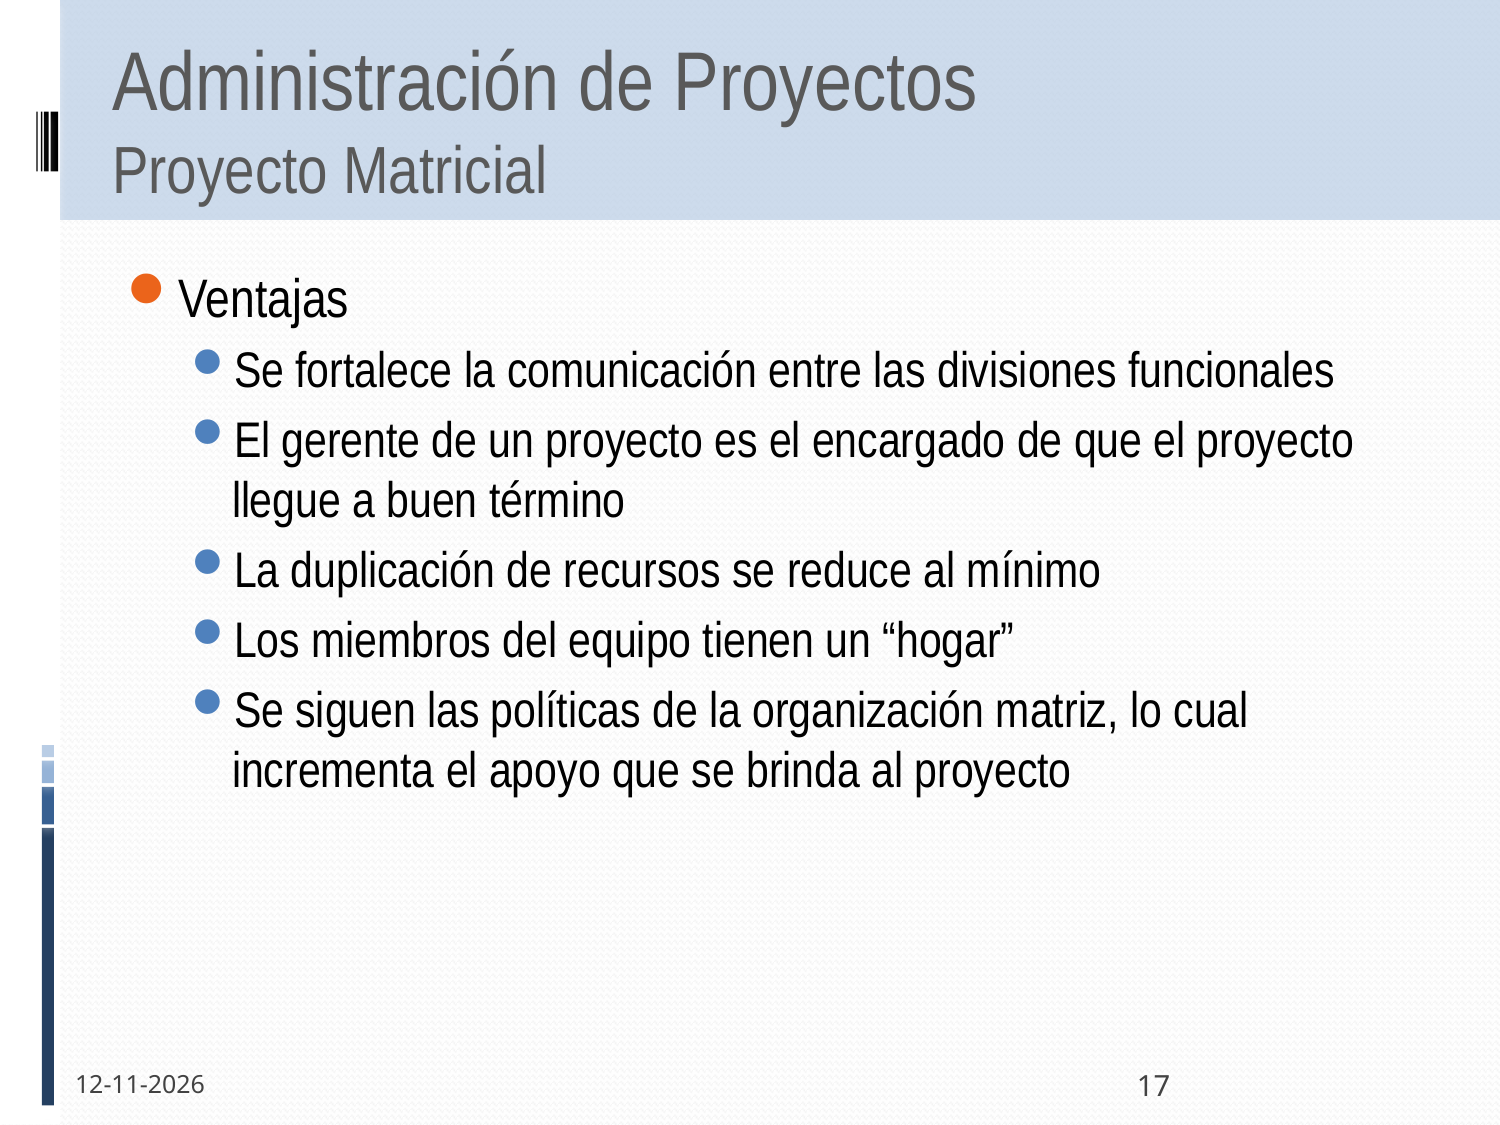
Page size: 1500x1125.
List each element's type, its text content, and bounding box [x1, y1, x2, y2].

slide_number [75, 1042, 243, 1103]
slide_number 17 [1045, 1046, 1171, 1107]
list Ventajas Se fortalece la comunicación entre las divisiones funcionales El gerente de un proyecto es el encargado de que el proyecto llegue a buen término La duplicación de recursos se reduce al mínimo Los miembros del equipo tienen un “hogar” Se siguen las políticas de la organización matriz, lo cual incrementa el apoyo que se brinda al proyecto [111, 255, 1436, 1038]
title Administración de Proyectos Proyecto Matricial [111, 18, 1436, 207]
